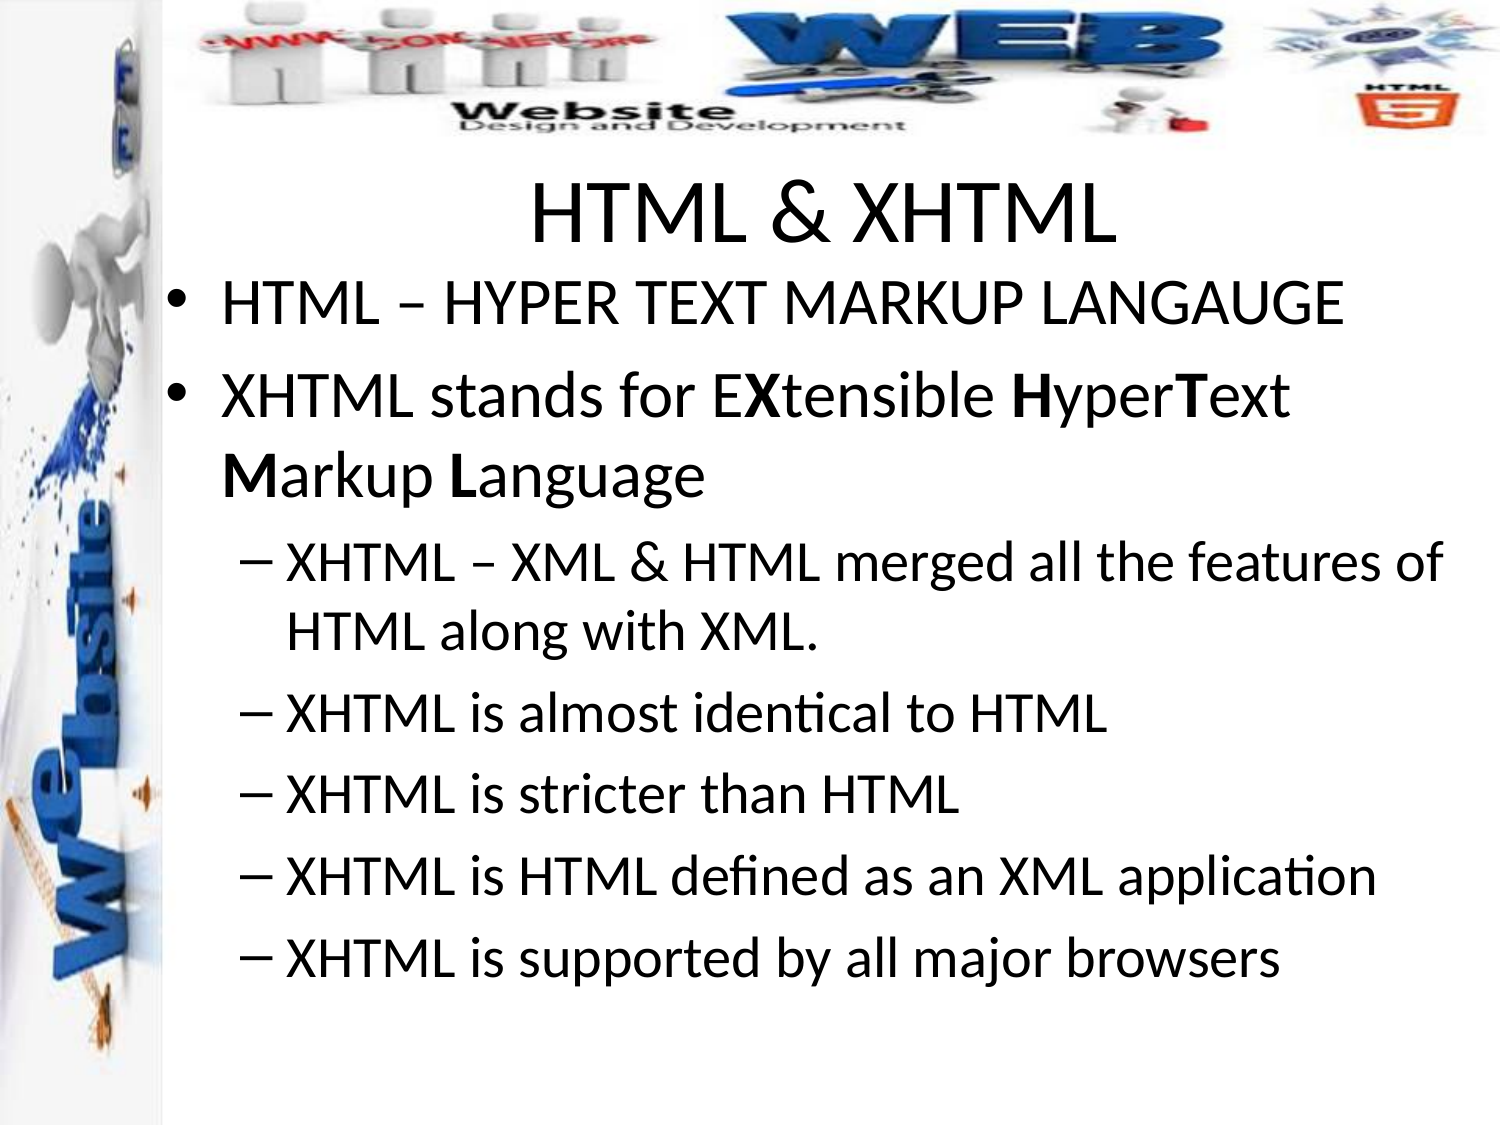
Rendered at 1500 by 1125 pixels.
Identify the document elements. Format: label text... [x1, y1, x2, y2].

title HTML & XHTML [149, 112, 1500, 300]
list HTML – HYPER TEXT MARKUP LANGAUGE XHTML stands for EXtensible HyperText Markup Language XHTML – XML & HTML merged all the features of HTML along with XML. XHTML is almost identical to HTML XHTML is stricter than HTML XHTML is HTML defined as an XML application XHTML is supported by all major browsers [150, 249, 1500, 1120]
picture [0, 0, 1500, 1125]
